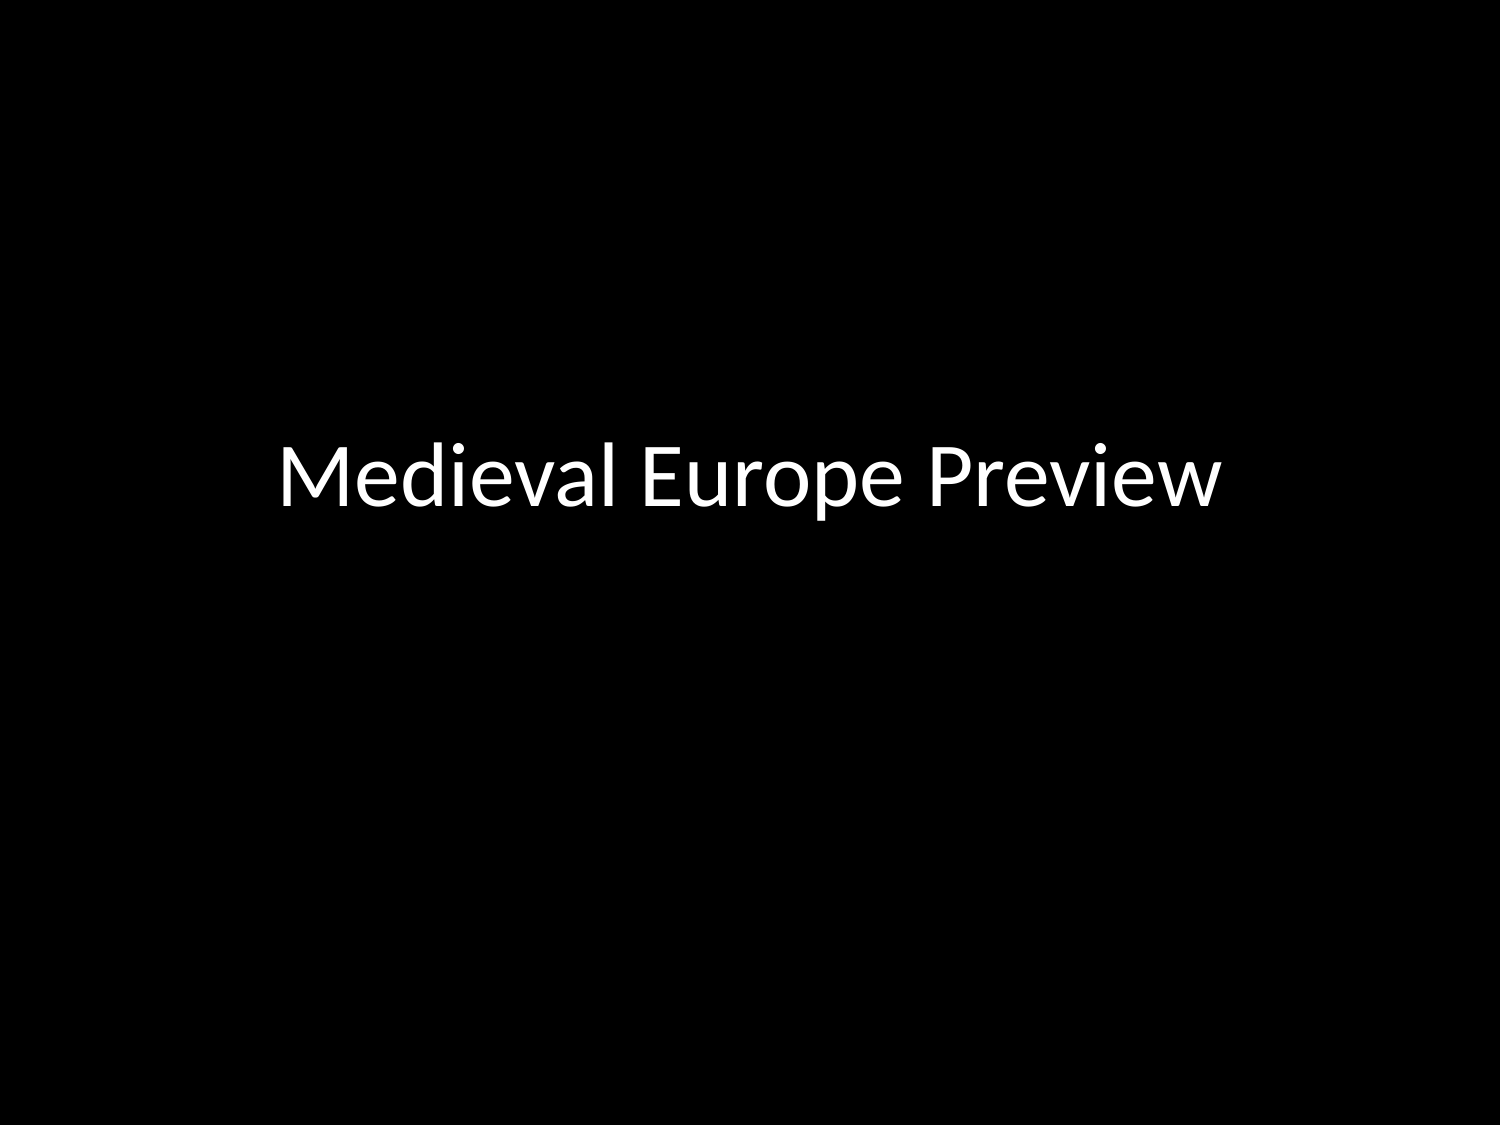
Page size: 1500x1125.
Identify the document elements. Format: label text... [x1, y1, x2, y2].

title Medieval Europe Preview [112, 349, 1388, 591]
